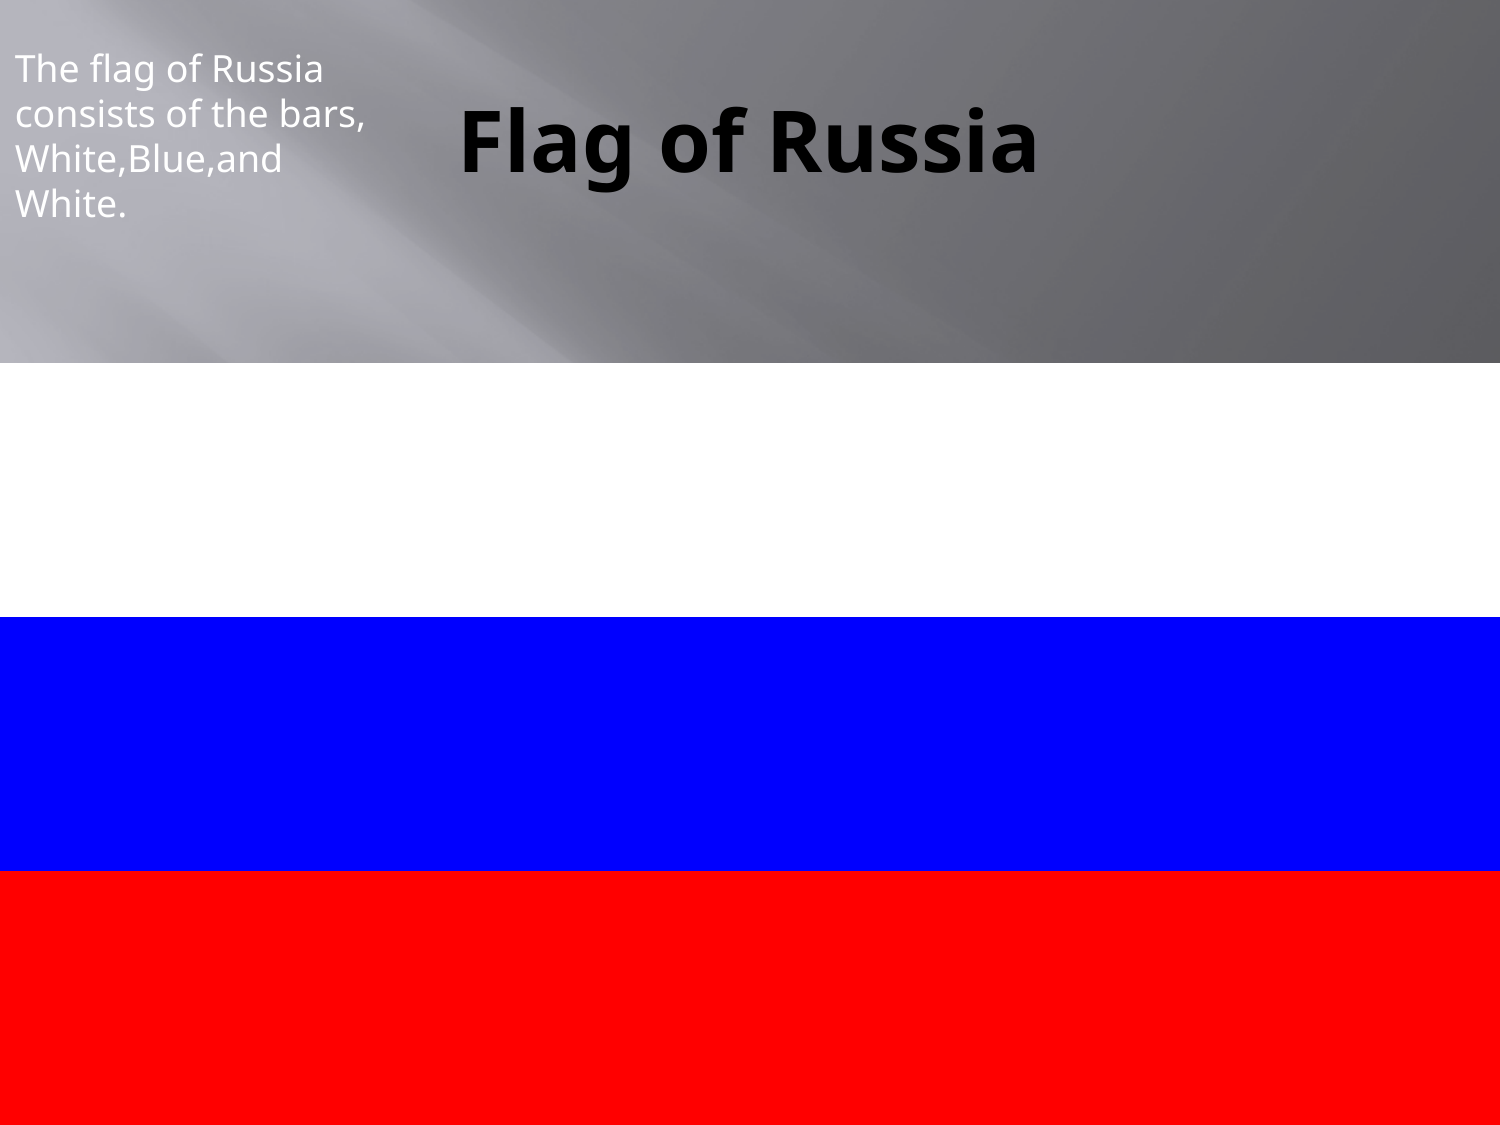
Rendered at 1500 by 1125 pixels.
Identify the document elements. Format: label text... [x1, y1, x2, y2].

title Flag of Russia [400, 45, 1425, 233]
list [0, 363, 1500, 1125]
text_box The flag of Russia consists of the bars, White,Blue,and White. [0, 37, 400, 233]
